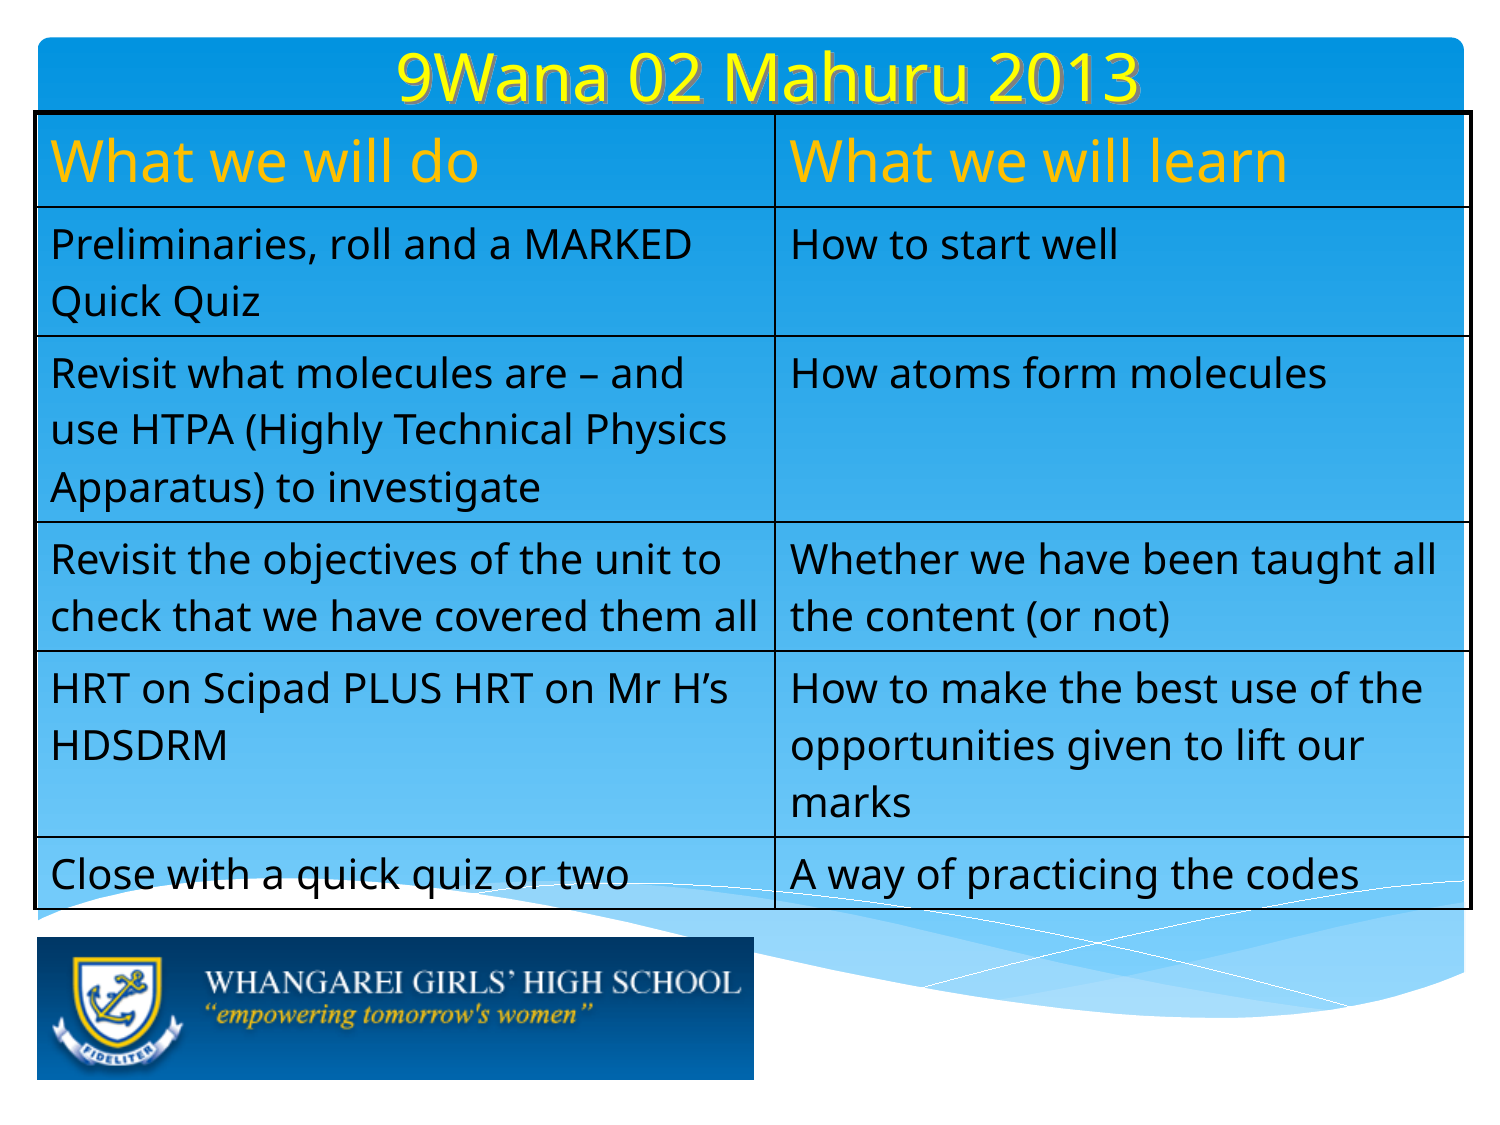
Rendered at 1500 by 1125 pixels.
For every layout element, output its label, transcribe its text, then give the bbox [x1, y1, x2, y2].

table_header What we will learn [776, 115, 1469, 206]
text_box 9Wana 02 Mahuru 2013 [162, 24, 1375, 110]
table_cell How to make the best use of the opportunities given to lift our marks [776, 652, 1469, 836]
table_header What we will do [37, 115, 774, 206]
table_cell Close with a quick quiz or two [37, 838, 774, 908]
table_cell Revisit the objectives of the unit to check that we have covered them all [37, 523, 774, 650]
table_cell HRT on Scipad PLUS HRT on Mr H’s HDSDRM [37, 652, 774, 836]
table_cell Whether we have been taught all the content (or not) [776, 523, 1469, 650]
table_cell Preliminaries, roll and a MARKED Quick Quiz [37, 208, 774, 335]
table_cell How to start well [776, 208, 1469, 335]
table_cell A way of practicing the codes [776, 838, 1469, 908]
picture [37, 937, 754, 1080]
table_cell How atoms form molecules [776, 337, 1469, 521]
table_cell Revisit what molecules are – and use HTPA (Highly Technical Physics Apparatus) to investigate [37, 337, 774, 521]
